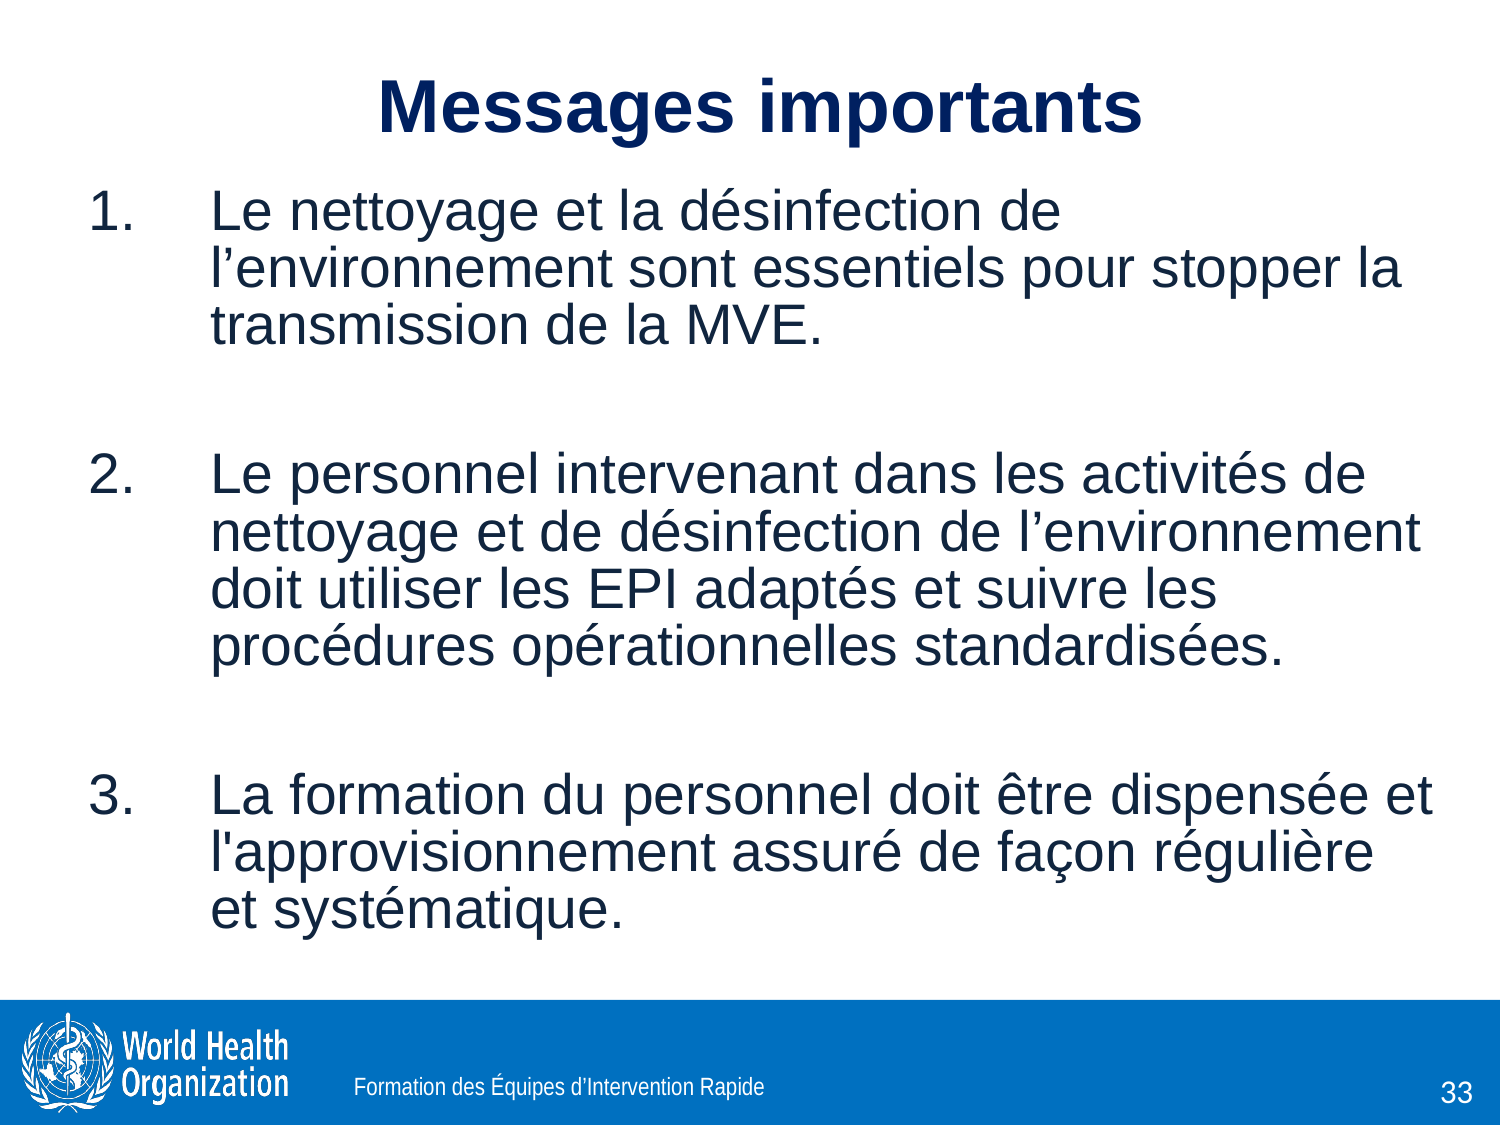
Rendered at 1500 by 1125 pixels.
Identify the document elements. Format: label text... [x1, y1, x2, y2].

title Messages importants [96, 45, 1447, 161]
picture [21, 1012, 288, 1113]
list Le nettoyage et la désinfection de l’environnement sont essentiels pour stopper la transmission de la MVE. Le personnel intervenant dans les activités de nettoyage et de désinfection de l’environnement doit utiliser les EPI adaptés et suivre les procédures opérationnelles standardisées. La formation du personnel doit être dispensée et l'approvisionnement assuré de façon régulière et systématique. [88, 184, 1439, 994]
